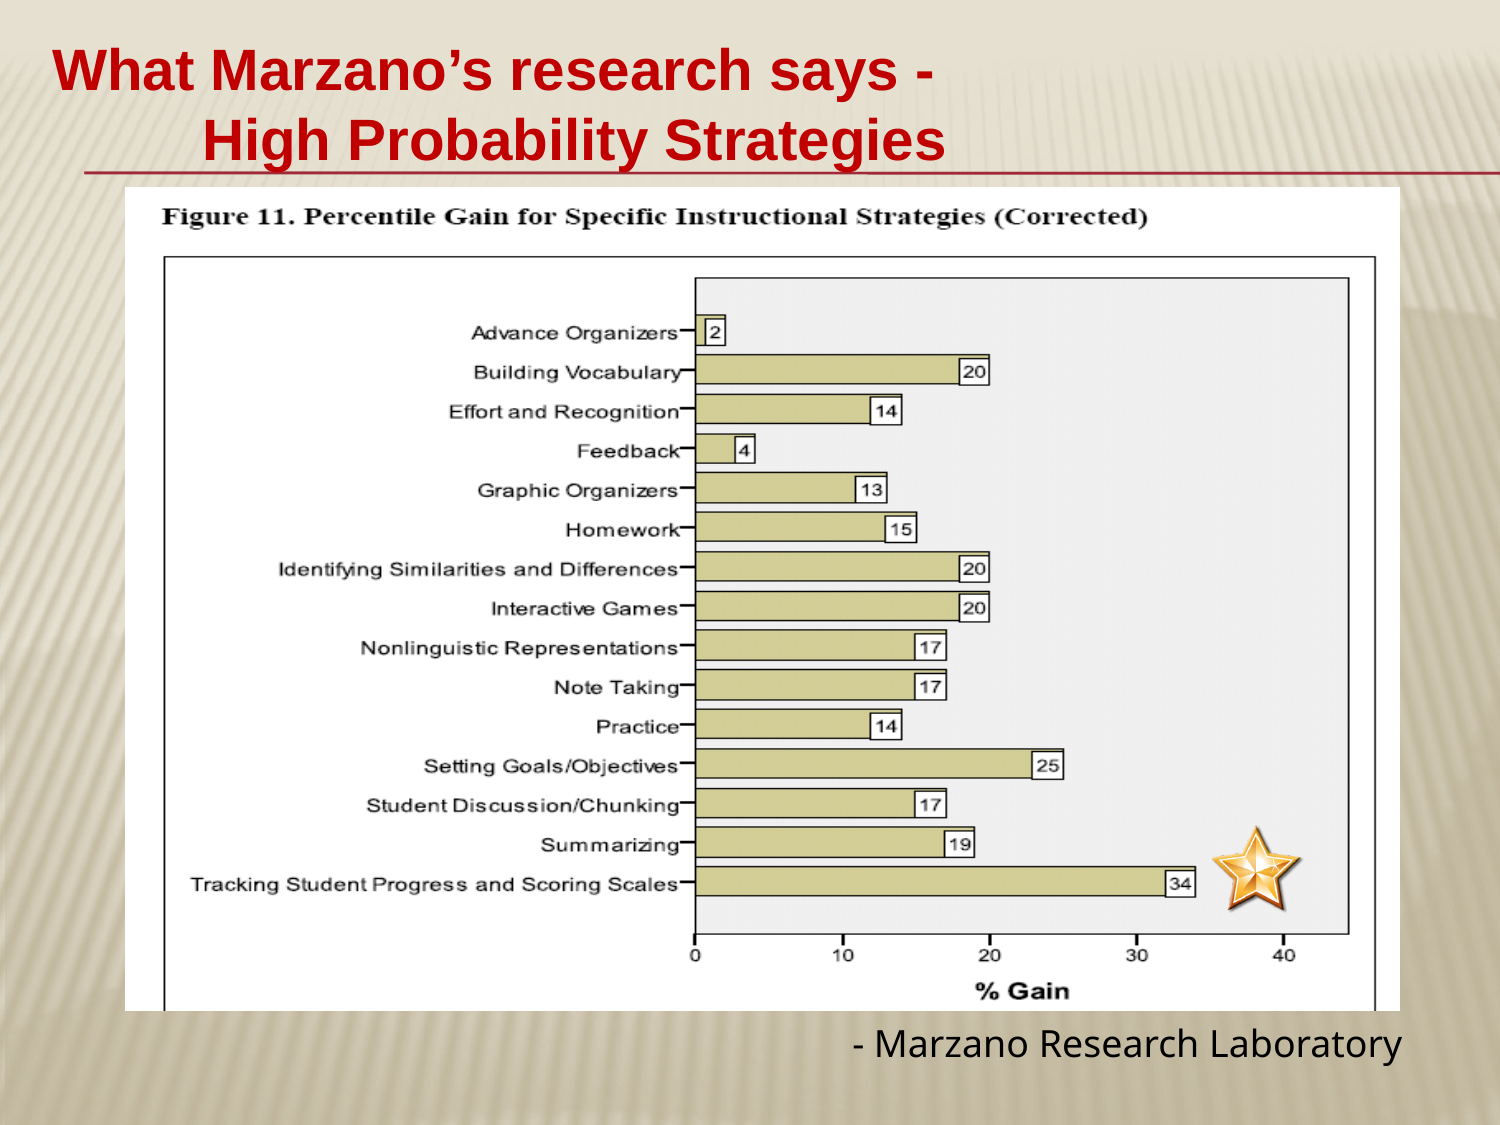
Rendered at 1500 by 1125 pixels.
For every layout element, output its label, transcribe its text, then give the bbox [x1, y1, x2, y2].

text_box What Marzano’s research says - High Probability Strategies [37, 24, 1075, 180]
text_box - Marzano Research Laboratory [837, 1012, 1475, 1073]
picture [124, 187, 1401, 1011]
